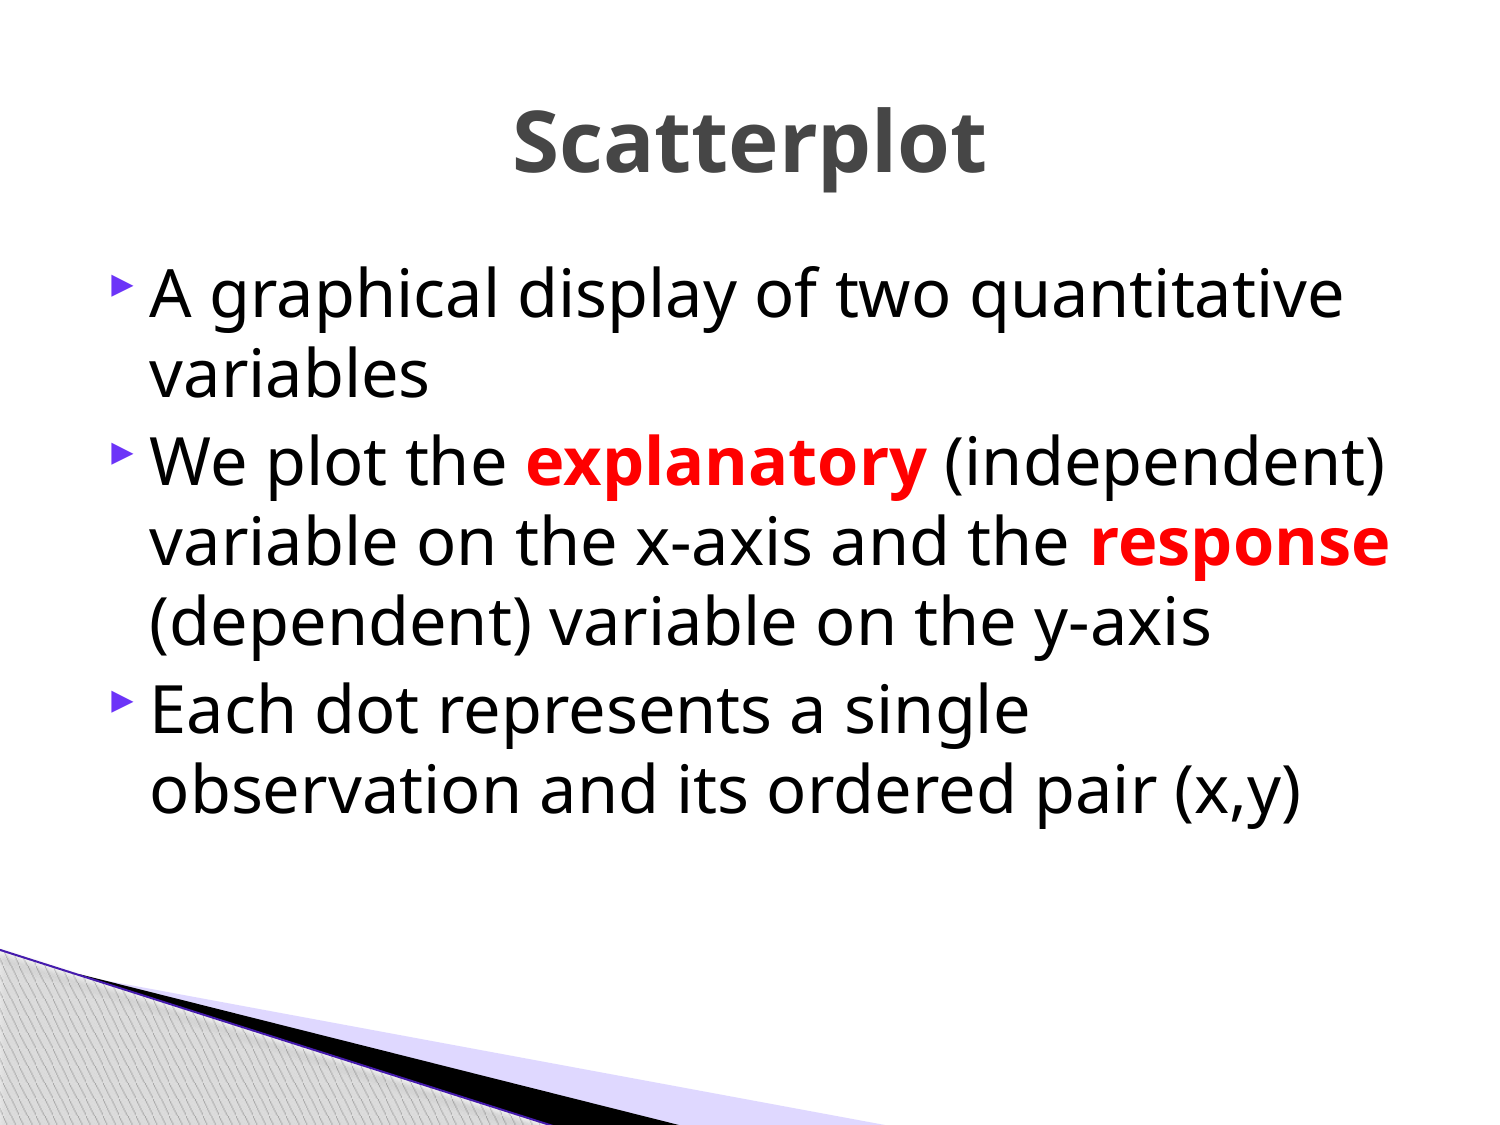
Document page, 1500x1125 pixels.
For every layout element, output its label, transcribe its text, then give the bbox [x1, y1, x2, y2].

title Scatterplot [75, 45, 1425, 233]
list A graphical display of two quantitative variables We plot the explanatory (independent) variable on the x-axis and the response (dependent) variable on the y-axis Each dot represents a single observation and its ordered pair (x,y) [75, 243, 1425, 986]
